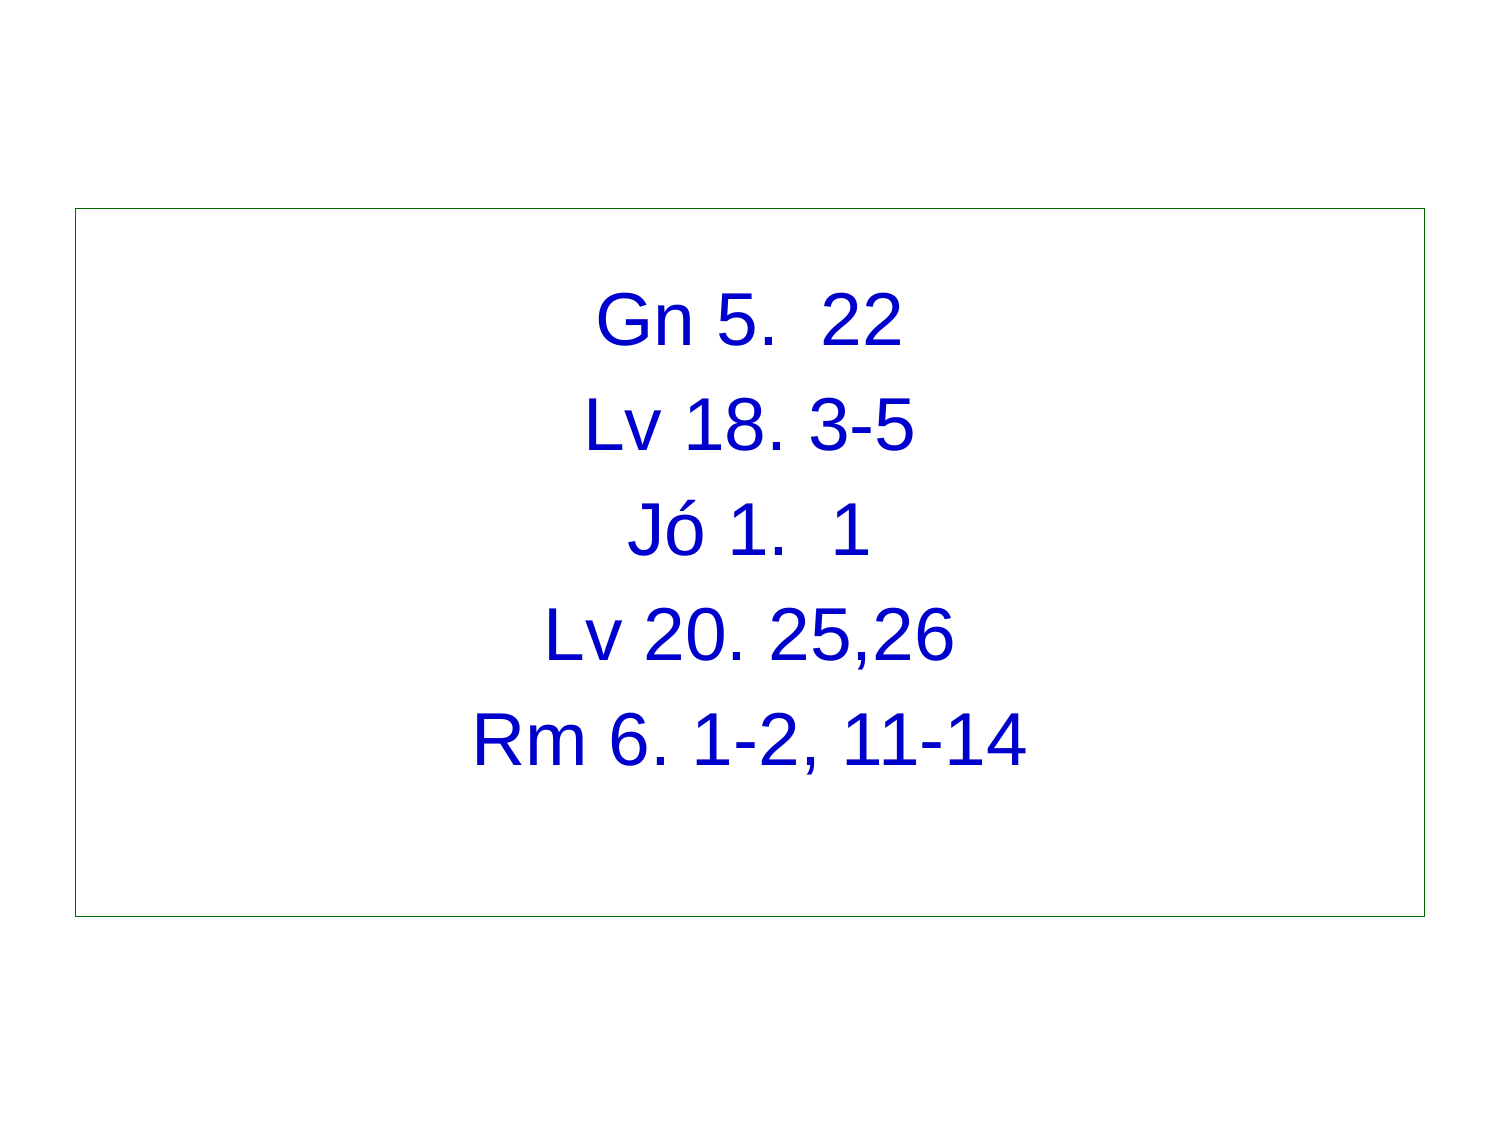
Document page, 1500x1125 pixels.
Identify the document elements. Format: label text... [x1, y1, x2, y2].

list Gn 5. 22 Lv 18. 3-5 Jó 1. 1 Lv 20. 25,26 Rm 6. 1-2, 11-14 [75, 208, 1425, 917]
